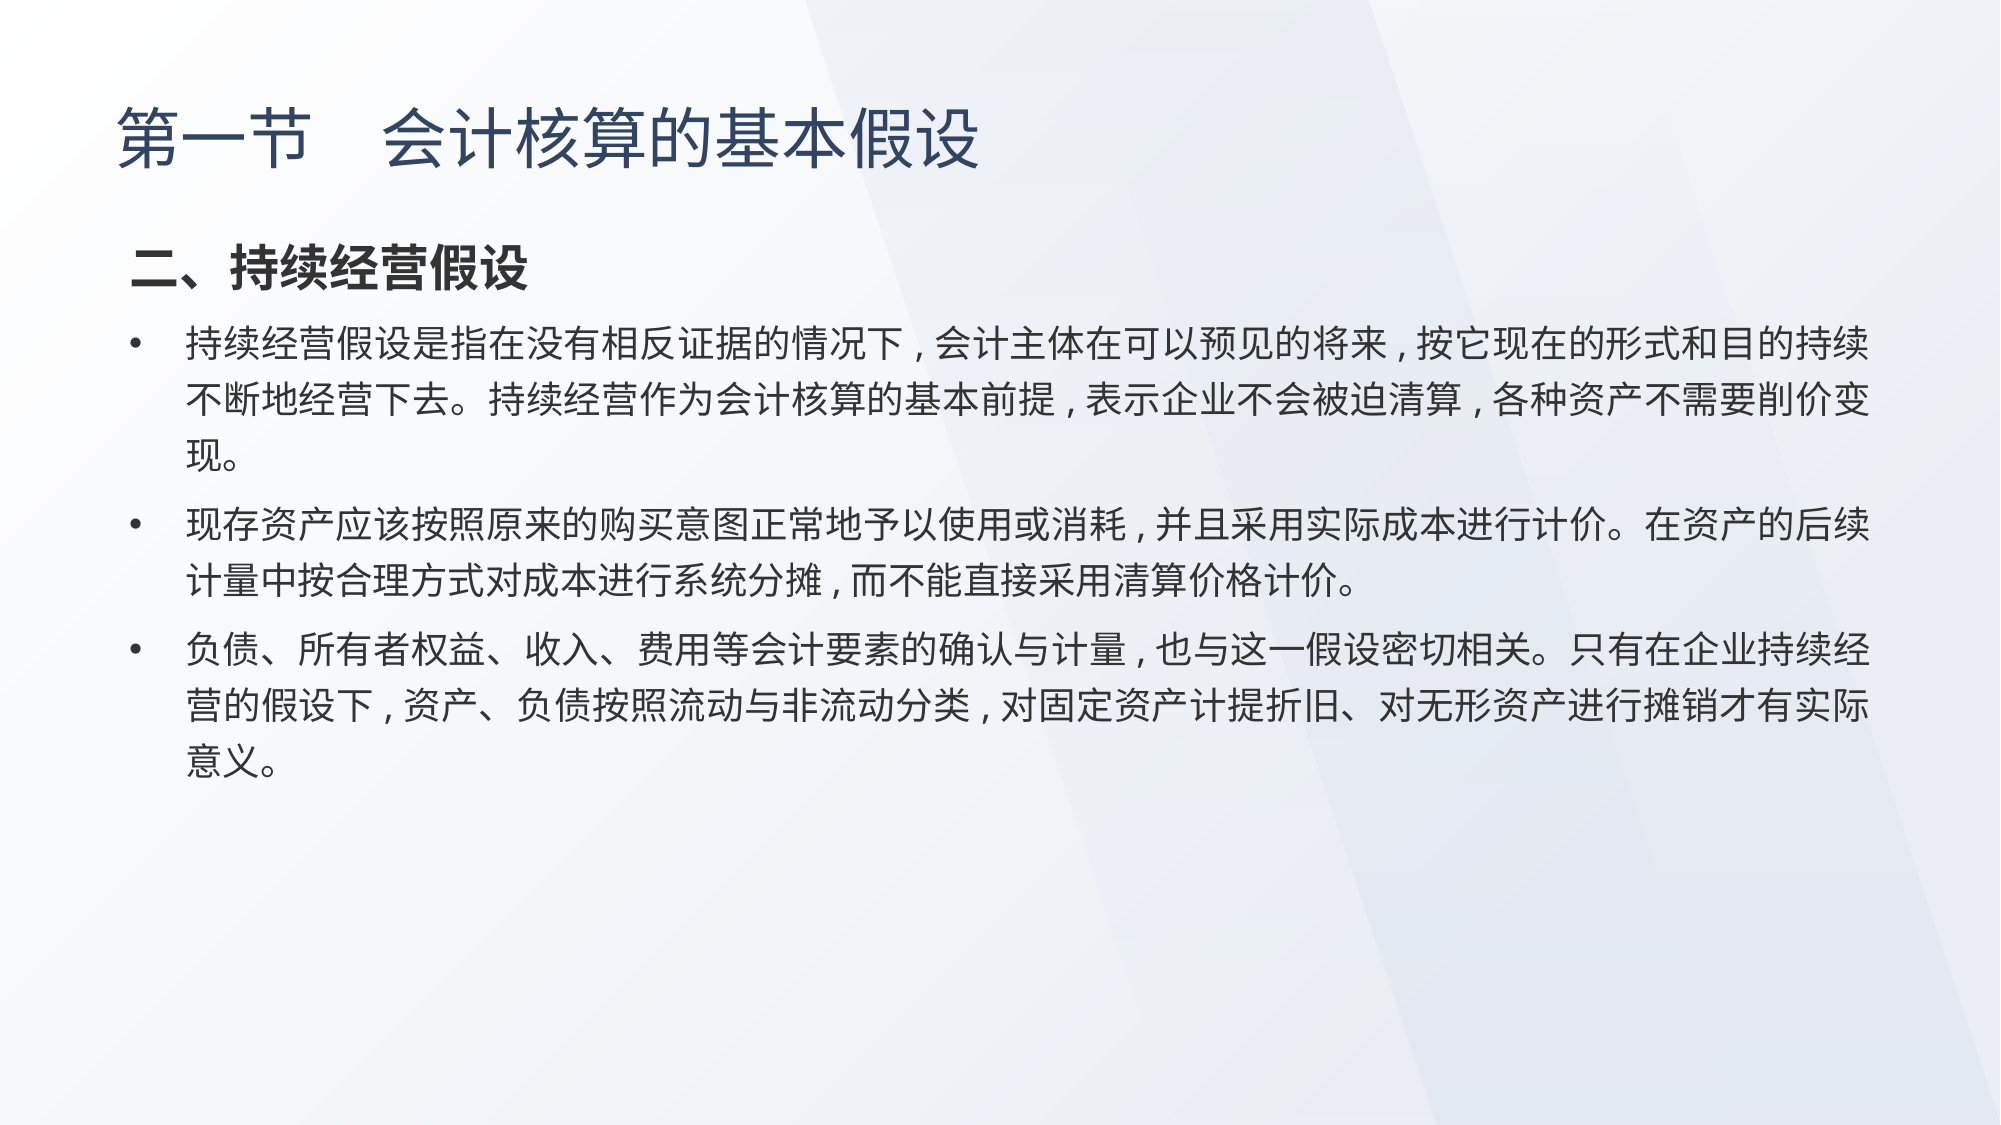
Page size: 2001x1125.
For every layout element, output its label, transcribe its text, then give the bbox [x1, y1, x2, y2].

text_box 二、持续经营假设 持续经营假设是指在没有相反证据的情况下,会计主体在可以预见的将来,按它现在的形式和目的持续不断地经营下去。持续经营作为会计核算的基本前提,表示企业不会被迫清算,各种资产不需要削价变现。 现存资产应该按照原来的购买意图正常地予以使用或消耗,并且采用实际成本进行计价。在资产的后续计量中按合理方式对成本进行系统分摊,而不能直接采用清算价格计价。 负债、所有者权益、收入、费用等会计要素的确认与计量,也与这一假设密切相关。只有在企业持续经营的假设下,资产、负债按照流动与非流动分类,对固定资产计提折旧、对无形资产进行摊销才有实际意义。 [114, 213, 1886, 1013]
title 第一节 会计核算的基本假设 [114, 59, 1886, 178]
